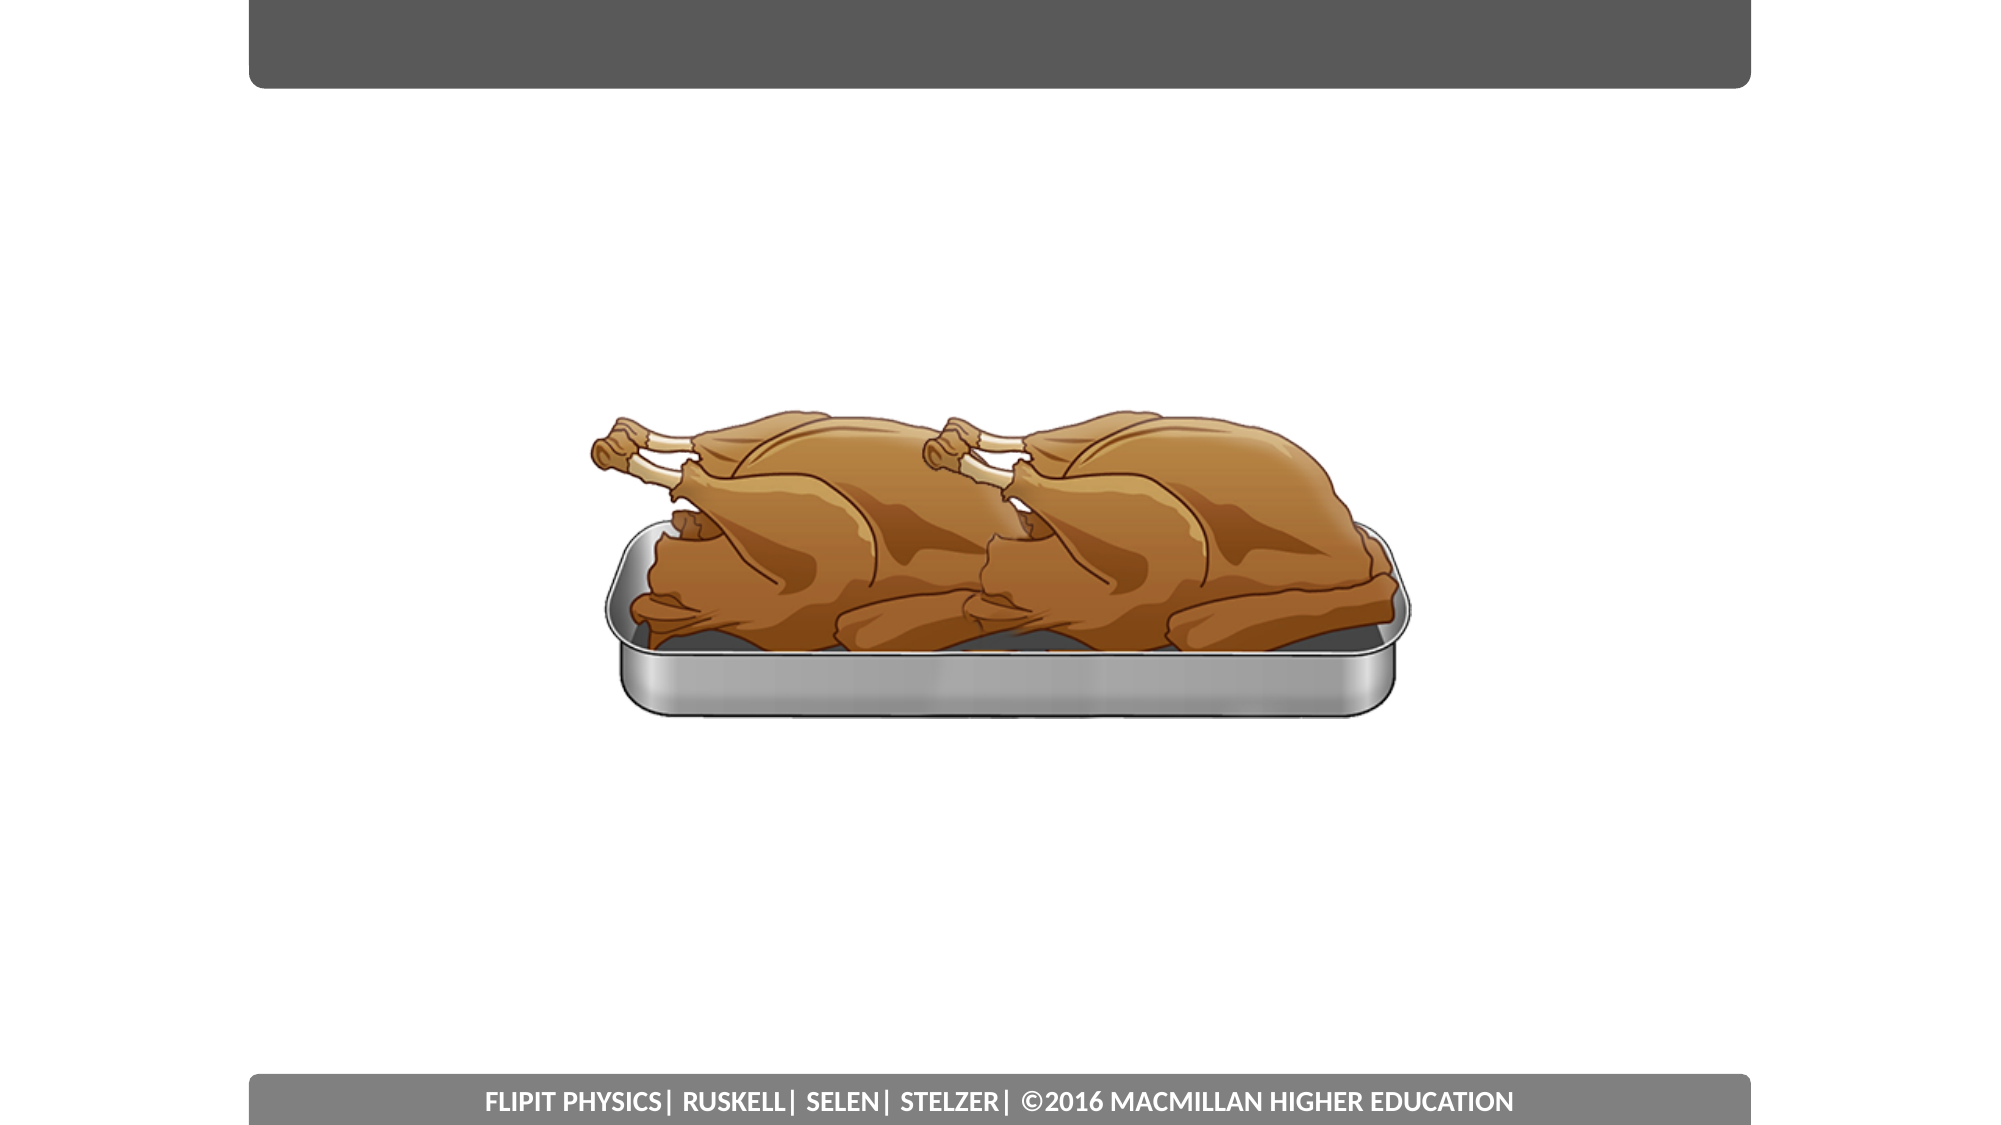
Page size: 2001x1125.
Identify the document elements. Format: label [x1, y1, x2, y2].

picture [588, 406, 1412, 719]
text_box [249, 1074, 1750, 1125]
text_box [248, 0, 1752, 89]
